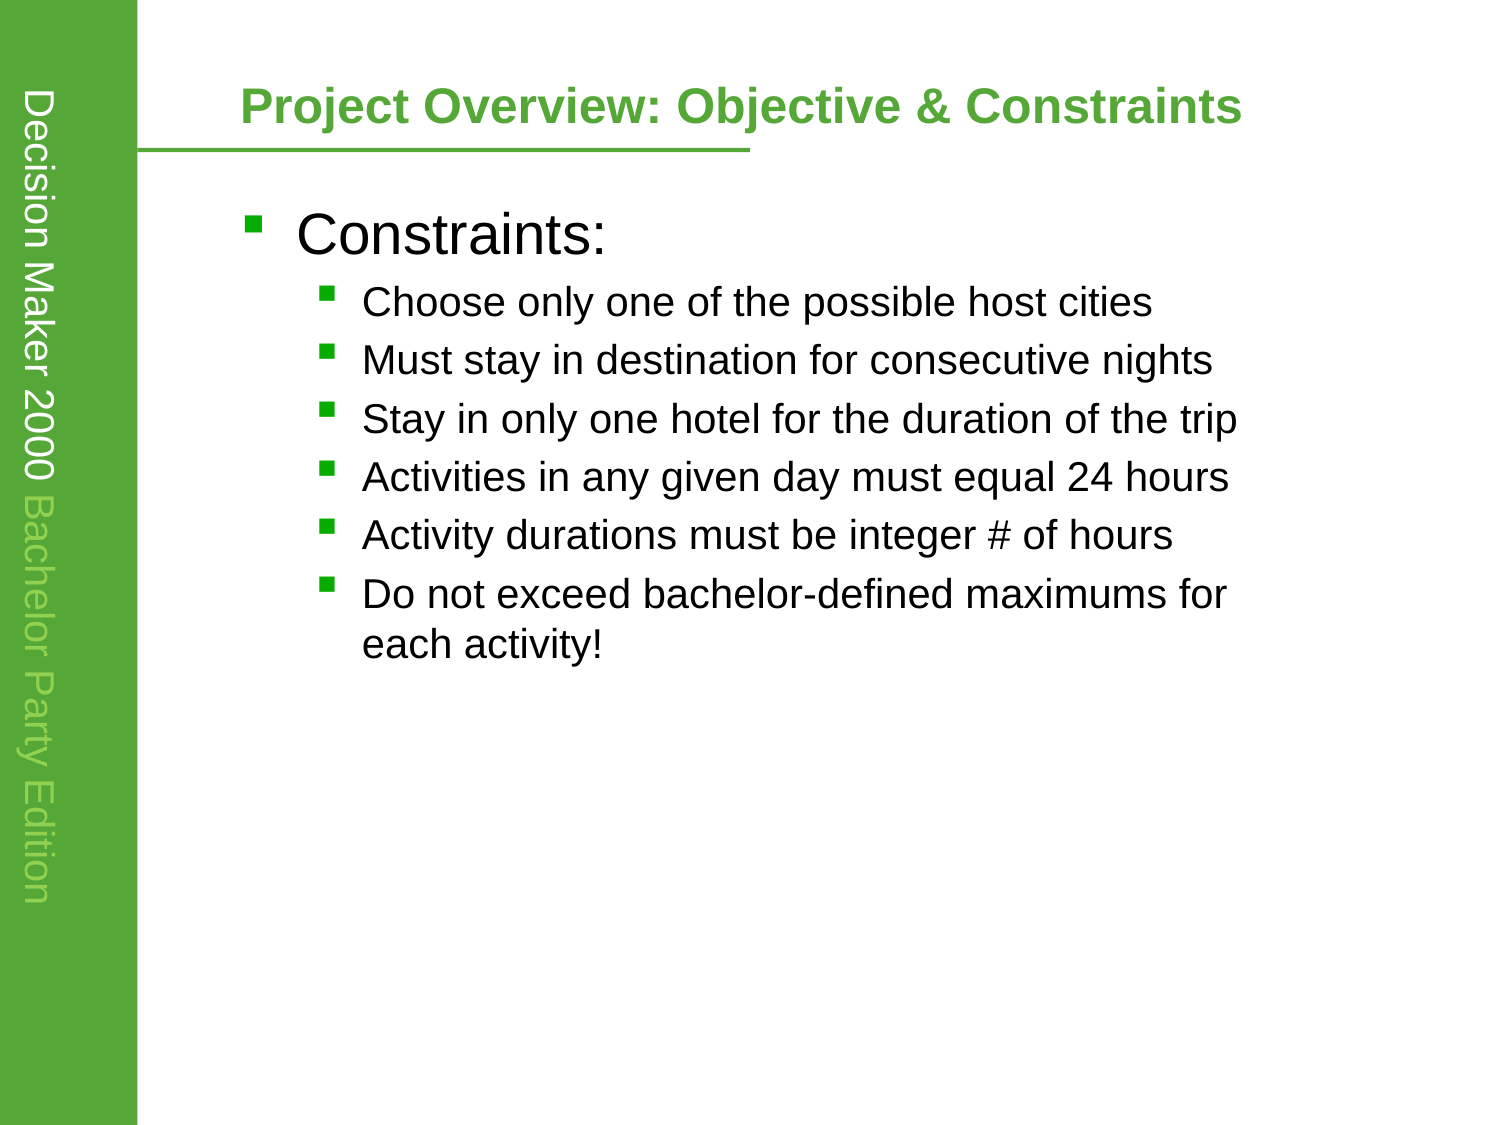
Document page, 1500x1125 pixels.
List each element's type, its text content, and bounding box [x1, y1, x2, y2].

list Constraints: Choose only one of the possible host cities Must stay in destination for consecutive nights Stay in only one hotel for the duration of the trip Activities in any given day must equal 24 hours Activity durations must be integer # of hours Do not exceed bachelor-defined maximums for each activity! [224, 188, 1284, 761]
title Project Overview: Objective & Constraints [224, 38, 1392, 169]
